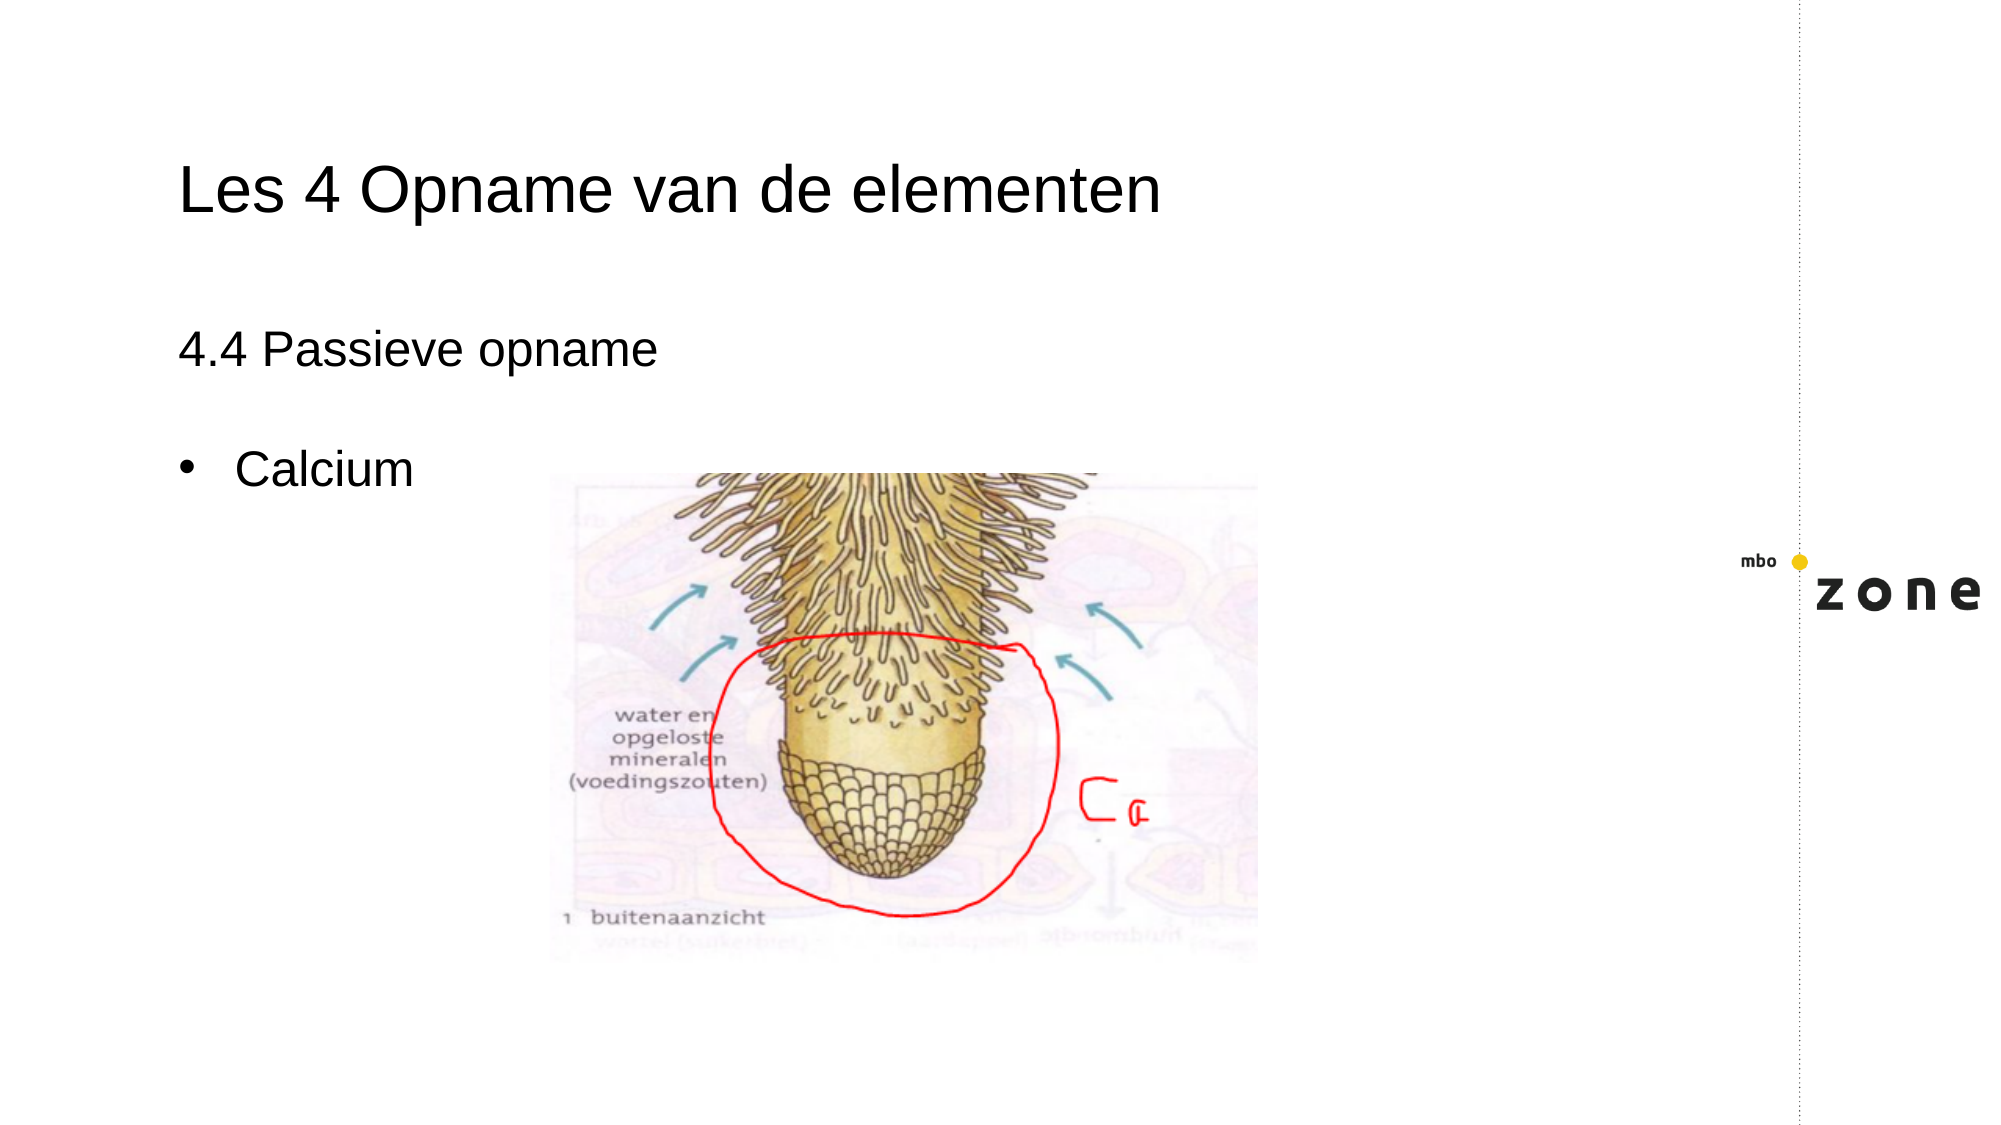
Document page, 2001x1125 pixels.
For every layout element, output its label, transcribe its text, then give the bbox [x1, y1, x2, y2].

picture [1596, 0, 2001, 1125]
text_box Les 4 Opname van de elementen [163, 138, 1666, 234]
text_box 4.4 Passieve opname Calcium [163, 309, 1882, 654]
picture [533, 473, 1258, 963]
